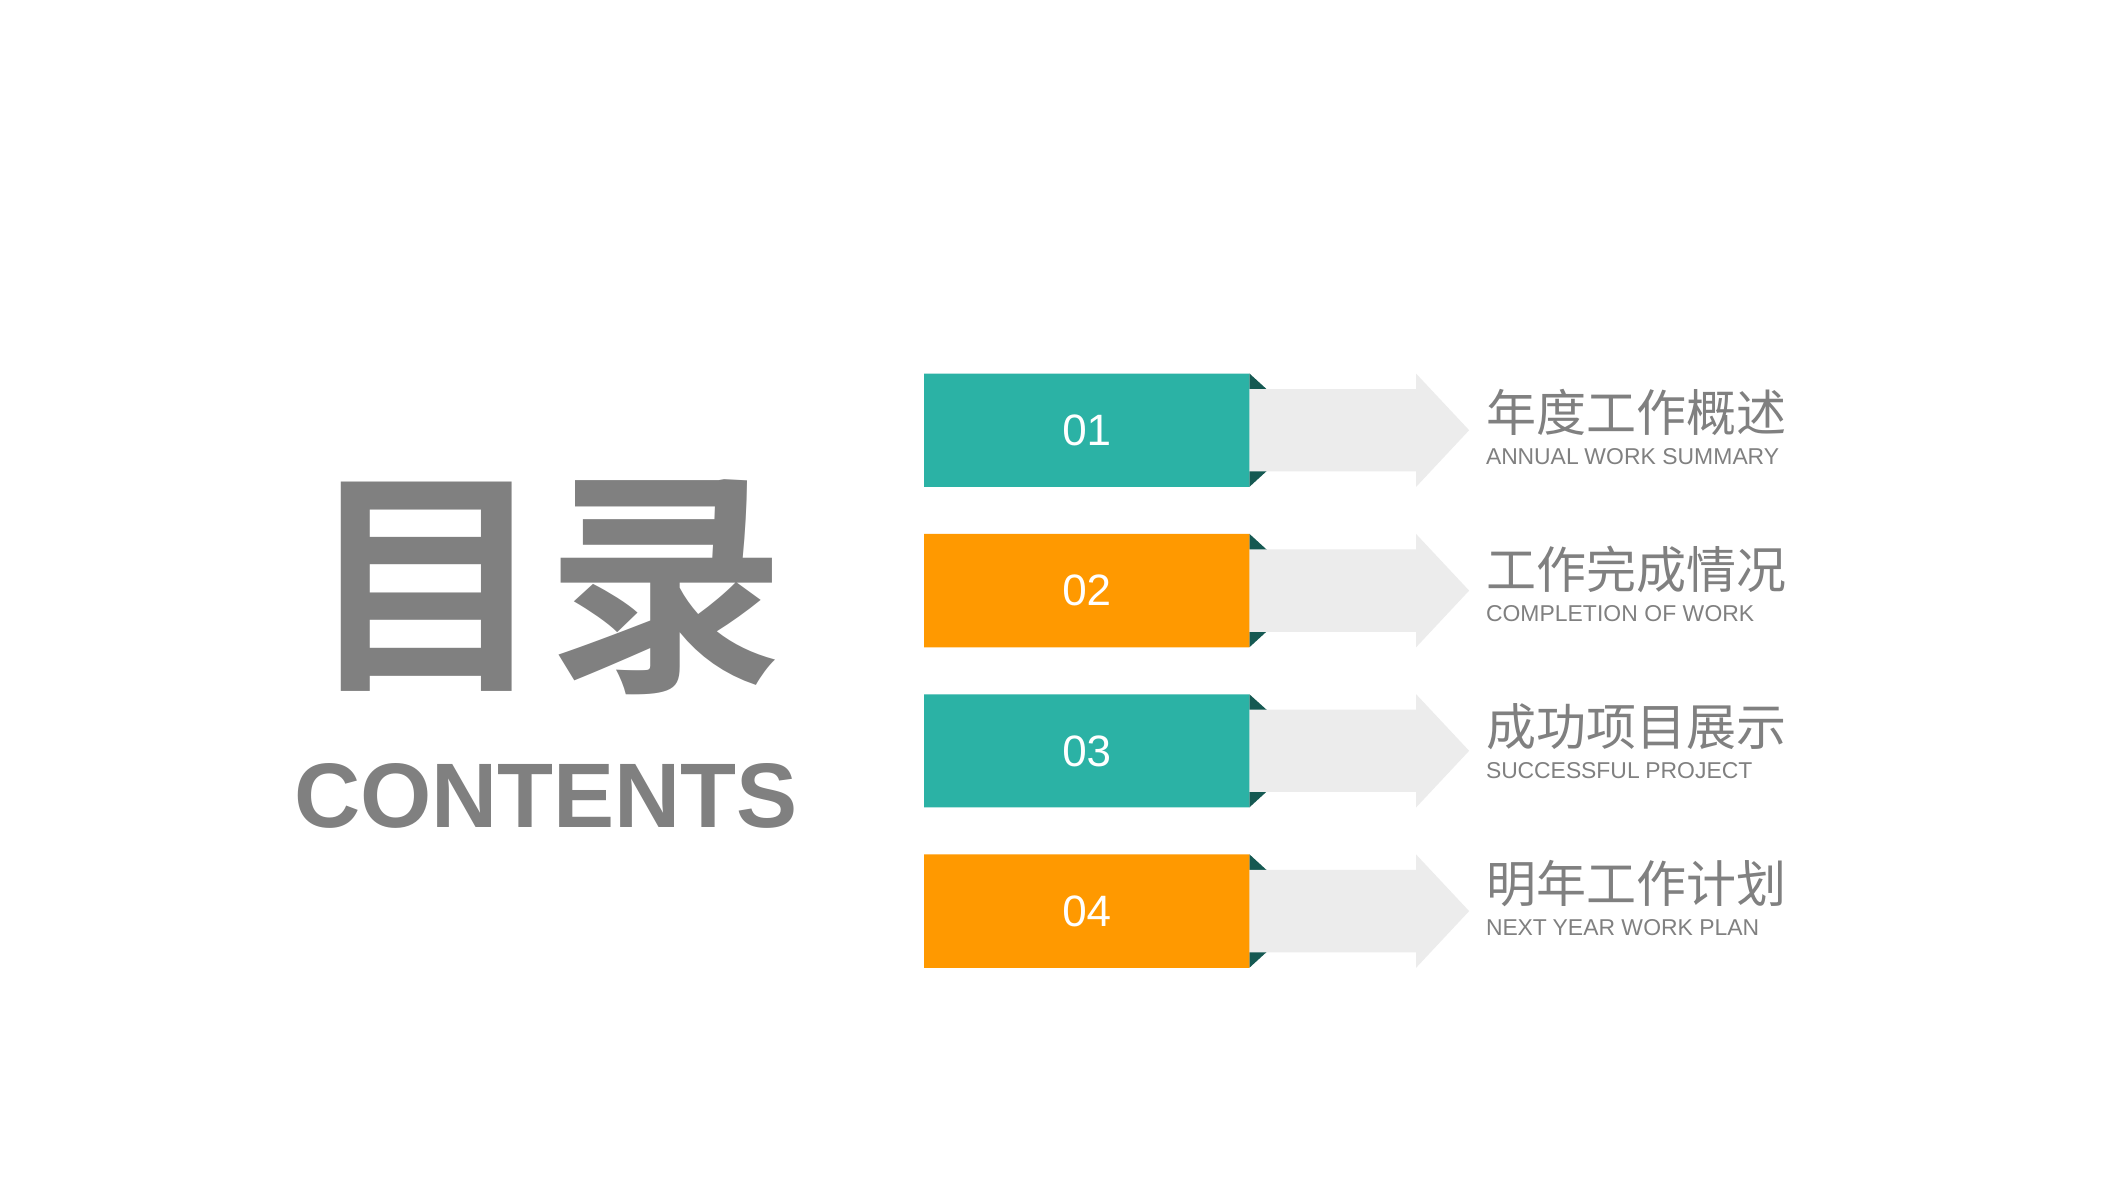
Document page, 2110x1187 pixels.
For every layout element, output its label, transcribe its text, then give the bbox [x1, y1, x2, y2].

text_box 03 [923, 693, 1250, 808]
text_box [1248, 954, 1266, 971]
text_box [1248, 793, 1267, 810]
text_box [1248, 852, 1266, 868]
text_box [1248, 531, 1267, 548]
text_box [1248, 473, 1267, 490]
text_box [1250, 851, 1471, 971]
text_box 01 [923, 372, 1250, 488]
text_box [1248, 371, 1267, 388]
text_box [1248, 633, 1267, 650]
text_box 目录 [294, 432, 799, 721]
text_box 04 [923, 853, 1250, 969]
text_box [1250, 531, 1471, 650]
text_box [1250, 370, 1471, 490]
text_box 02 [923, 533, 1250, 648]
text_box [1248, 691, 1267, 708]
text_box [1250, 691, 1471, 811]
text_box CONTENTS [275, 735, 818, 846]
